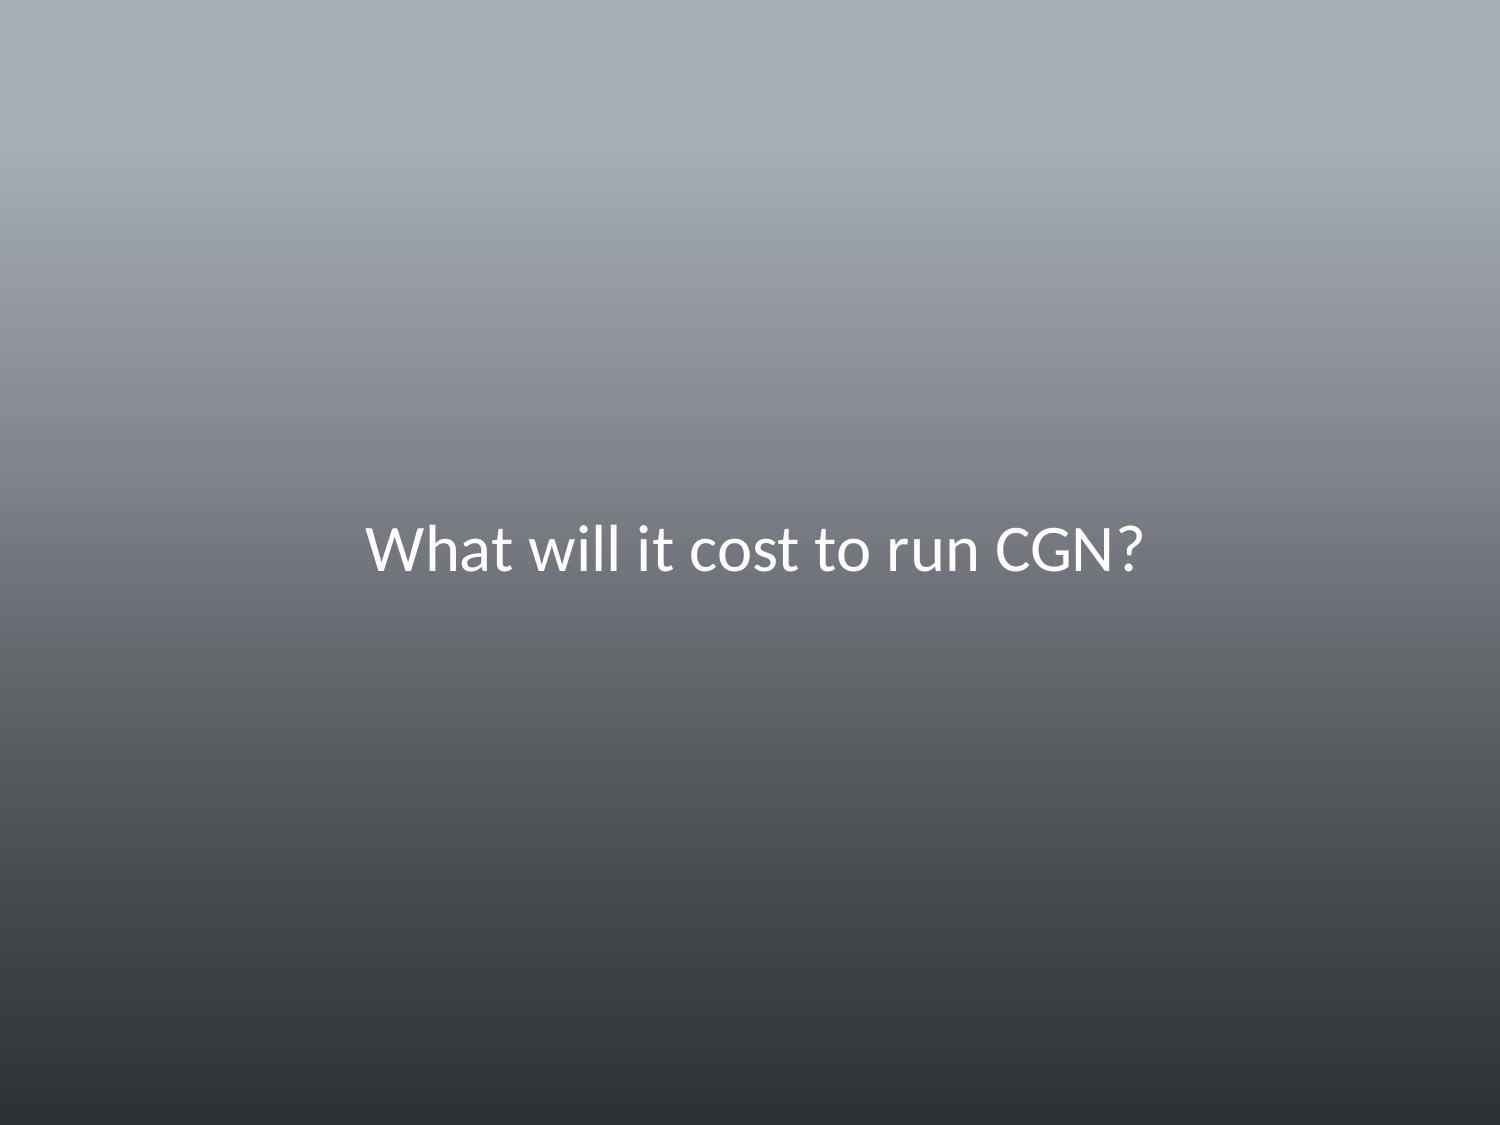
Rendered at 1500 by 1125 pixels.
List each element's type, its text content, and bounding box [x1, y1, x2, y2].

list What will it cost to run CGN? [118, 497, 1394, 744]
picture [0, 0, 1500, 1125]
